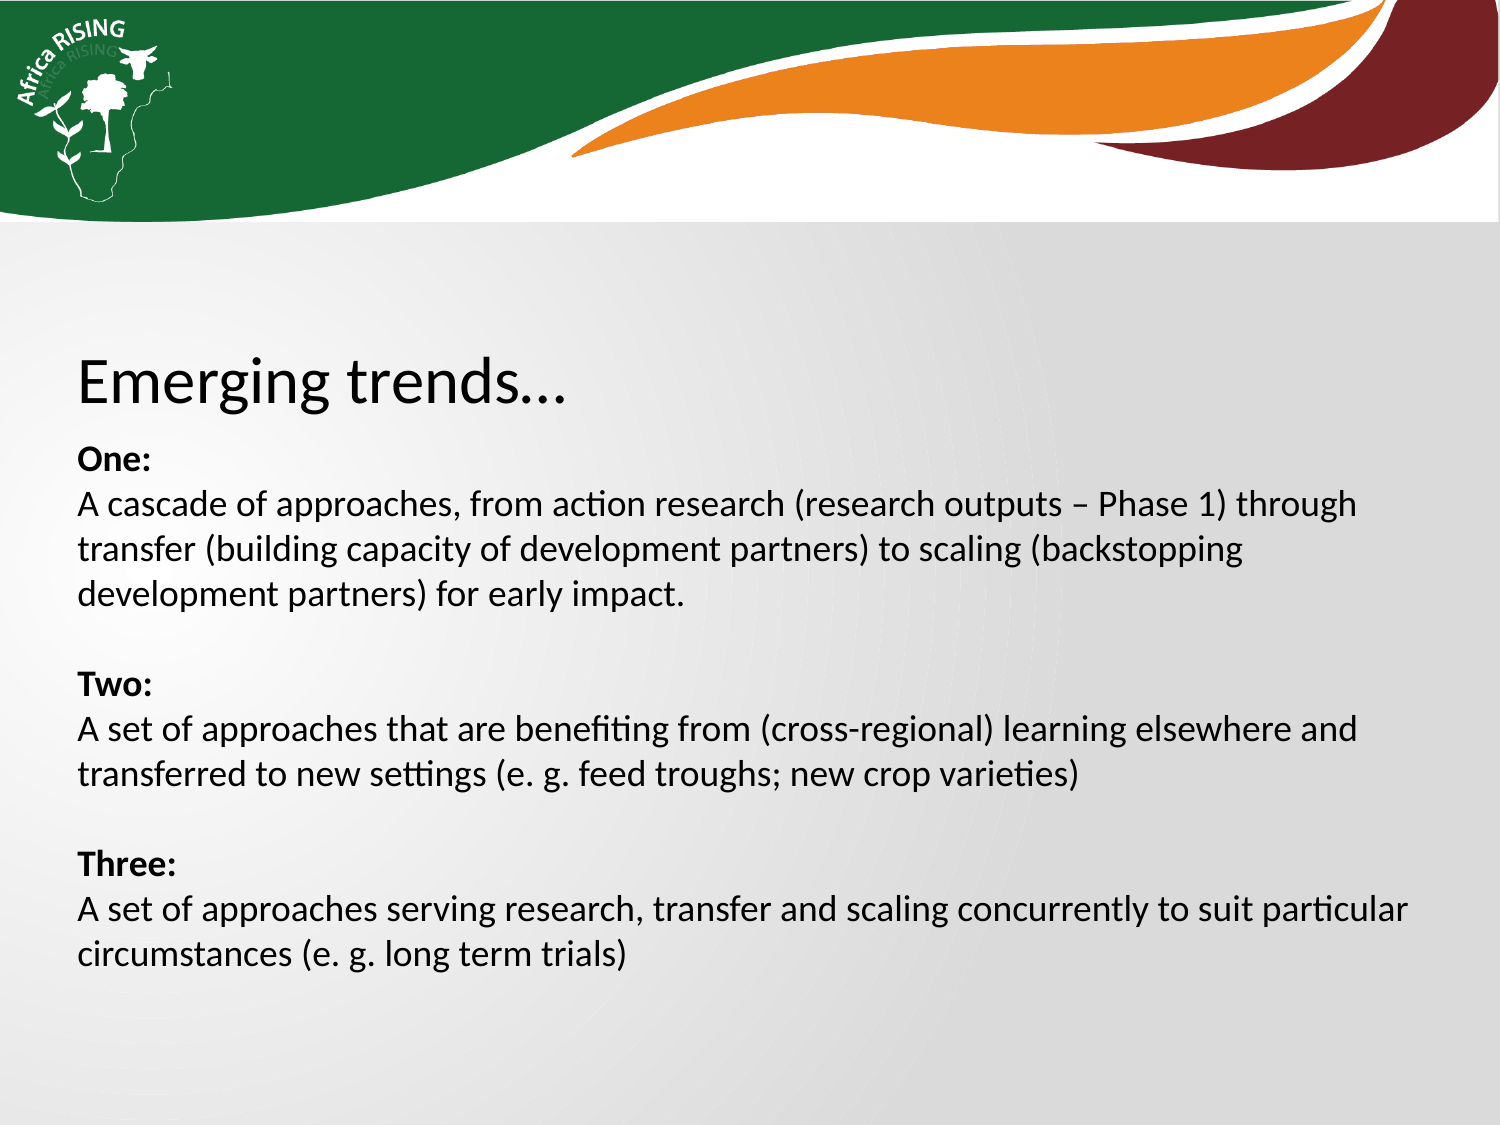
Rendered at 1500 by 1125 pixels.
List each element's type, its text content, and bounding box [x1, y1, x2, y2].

text_box Emerging trends… [62, 249, 1438, 425]
picture [0, 0, 1499, 222]
text_box One: A cascade of approaches, from action research (research outputs – Phase 1) through transfer (building capacity of development partners) to scaling (backstopping development partners) for early impact. Two: A set of approaches that are benefiting from (cross-regional) learning elsewhere and transferred to new settings (e. g. feed troughs; new crop varieties) Three: A set of approaches serving research, transfer and scaling concurrently to suit particular circumstances (e. g. long term trials) [62, 426, 1438, 982]
